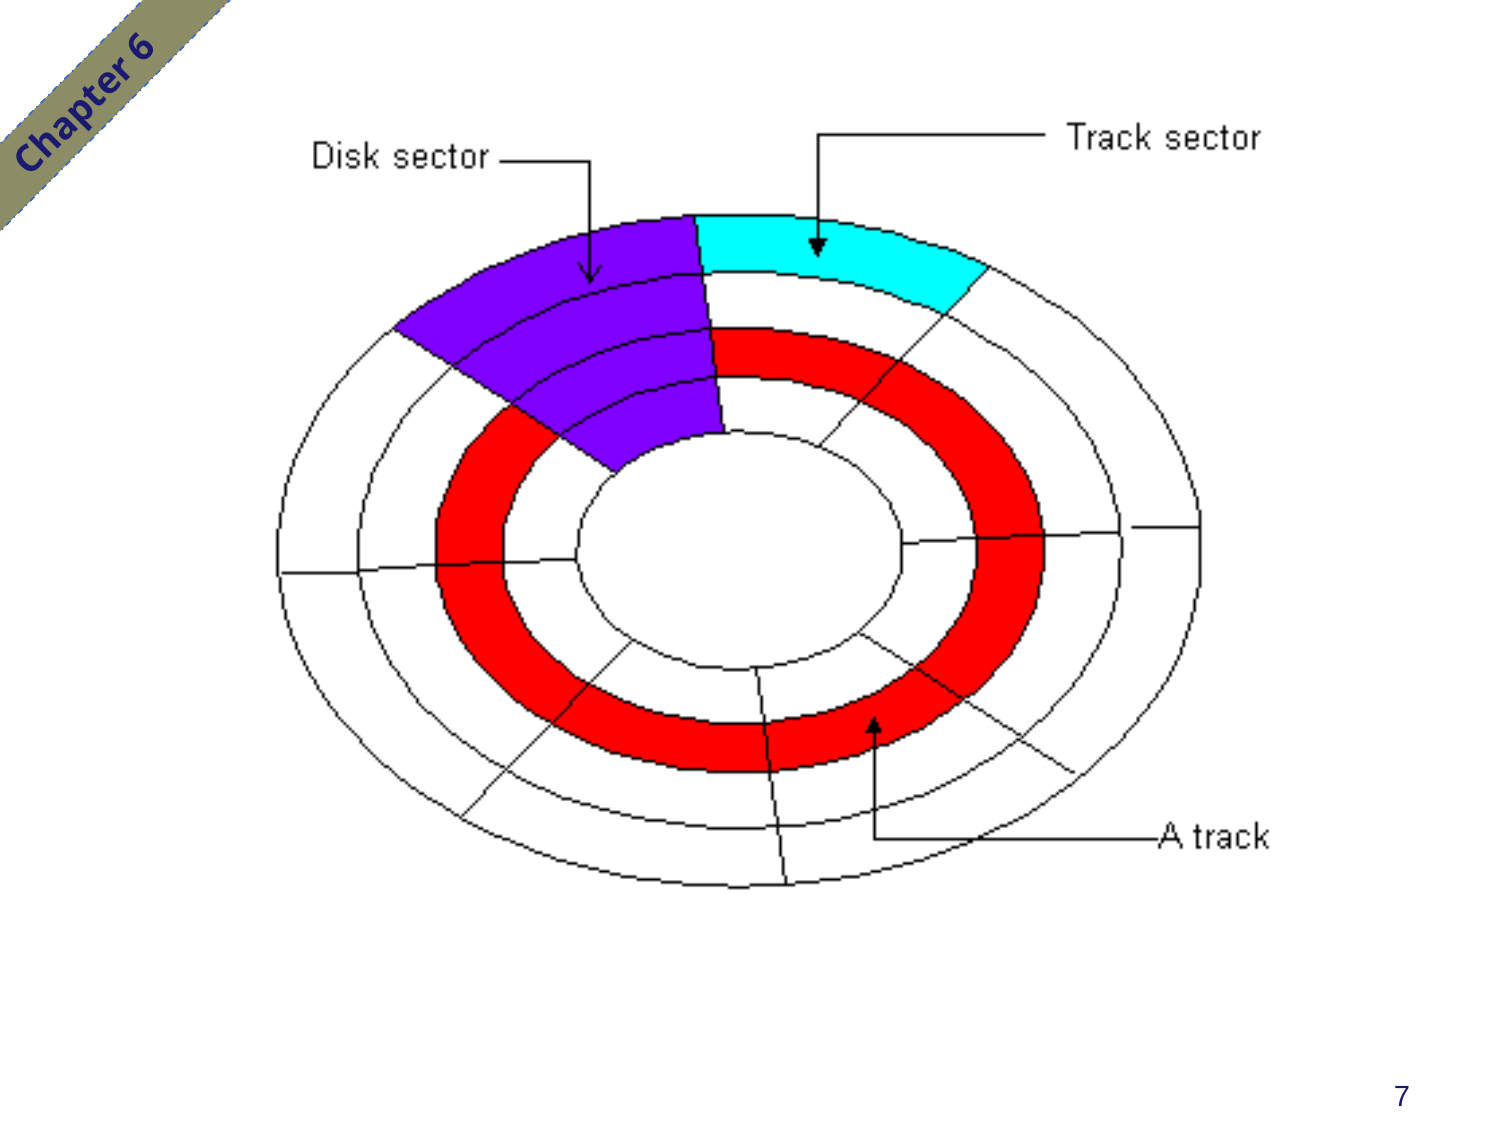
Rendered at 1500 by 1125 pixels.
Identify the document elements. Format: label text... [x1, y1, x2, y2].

text_box Chapter 6 [0, 0, 230, 232]
picture [269, 67, 1378, 915]
slide_number 7 [1074, 1069, 1426, 1111]
